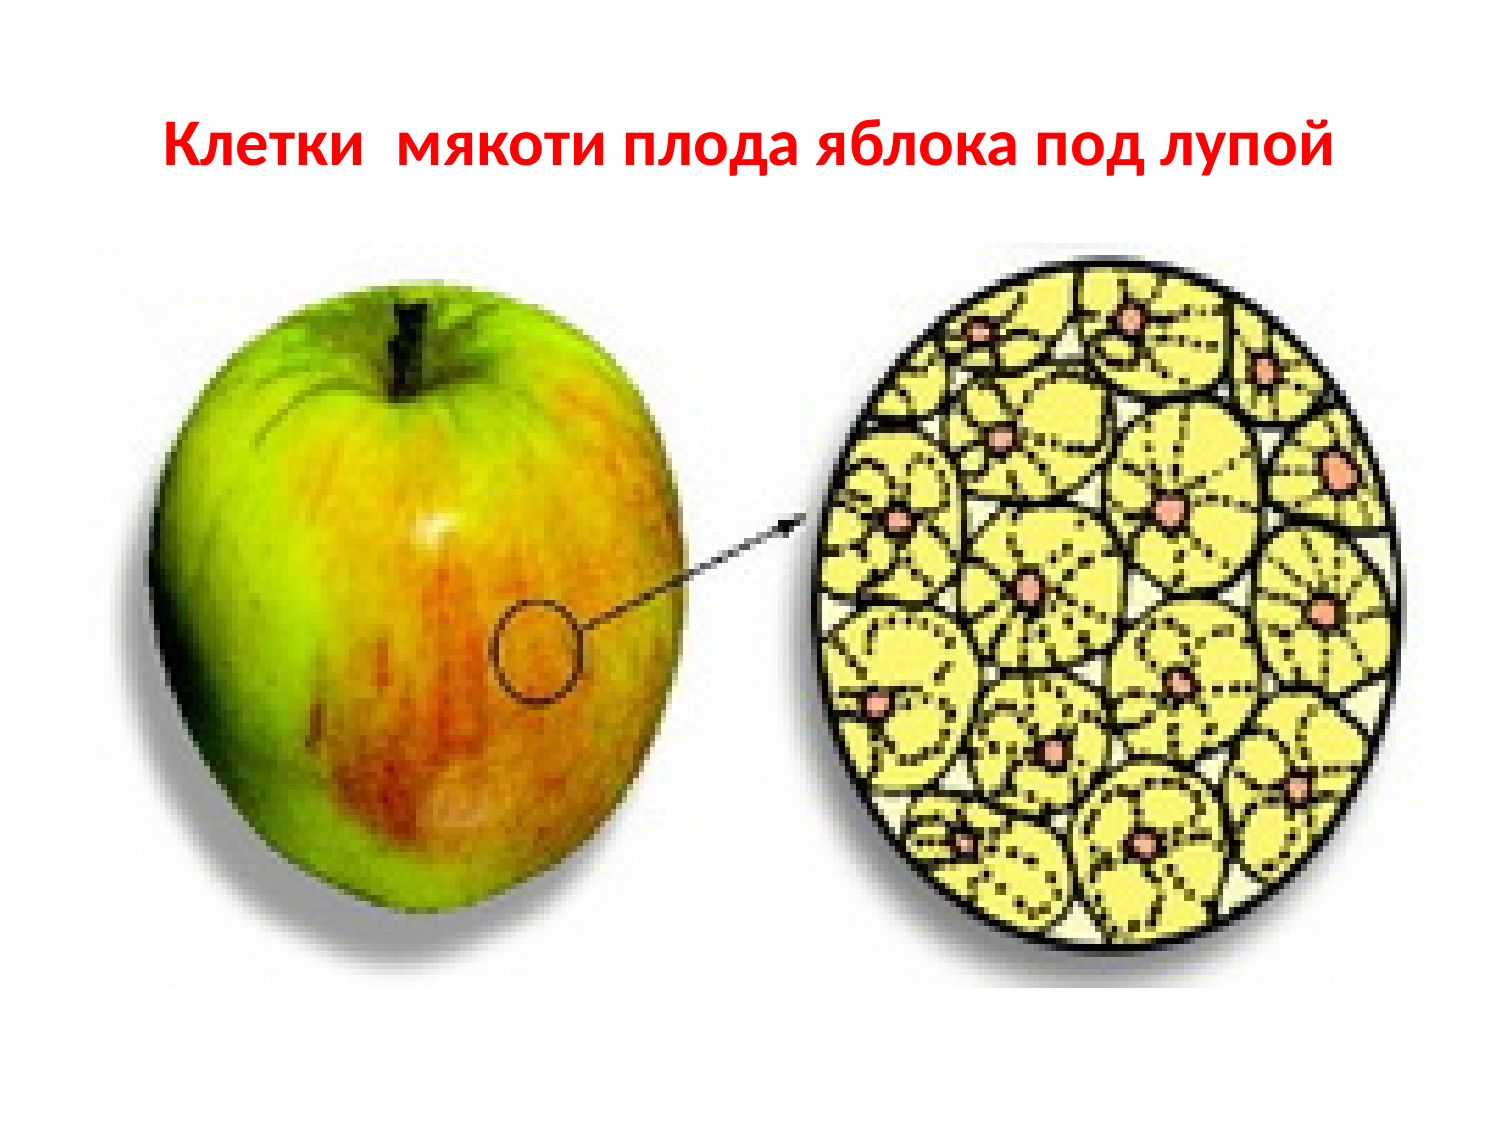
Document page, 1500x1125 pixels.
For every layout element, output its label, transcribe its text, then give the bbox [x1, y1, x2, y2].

title Клетки мякоти плода яблока под лупой [75, 45, 1425, 233]
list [88, 243, 1424, 988]
